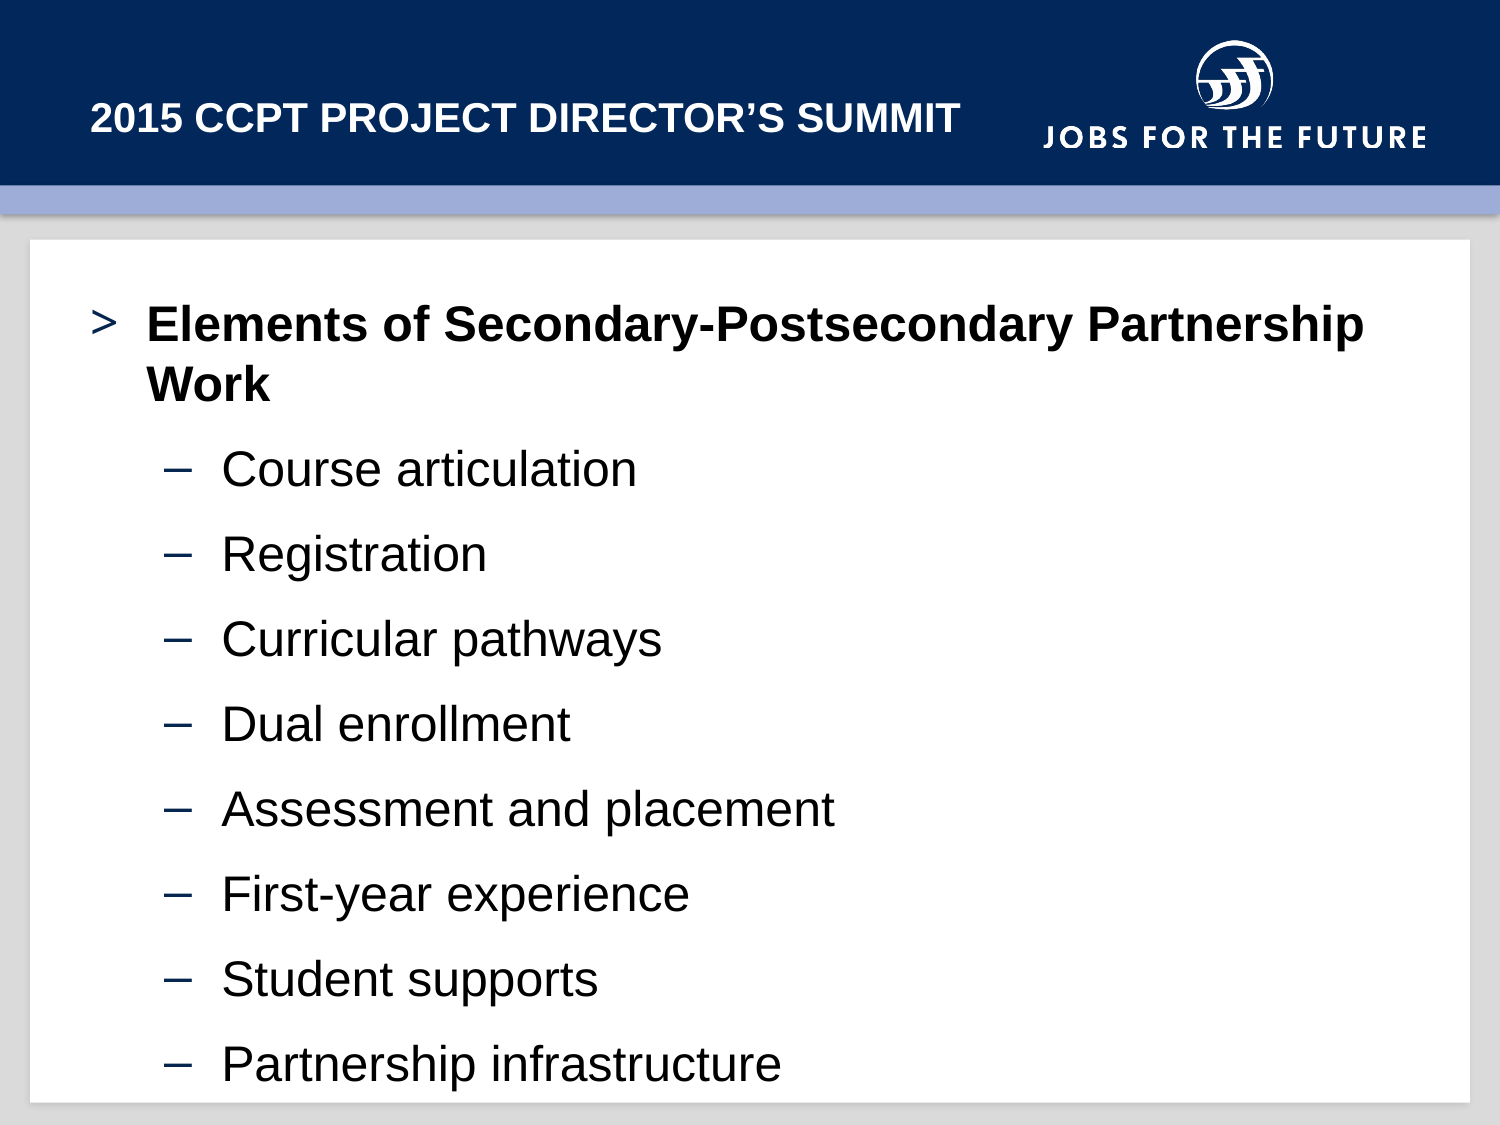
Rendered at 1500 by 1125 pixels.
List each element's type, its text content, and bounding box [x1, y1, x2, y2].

list Elements of Secondary-Postsecondary Partnership Work Course articulation Registration Curricular pathways Dual enrollment Assessment and placement First-year experience Student supports Partnership infrastructure [75, 283, 1425, 1108]
title 2015 CCPT PROJECT DIRECTOR’s SUMMIT [75, 45, 1013, 188]
